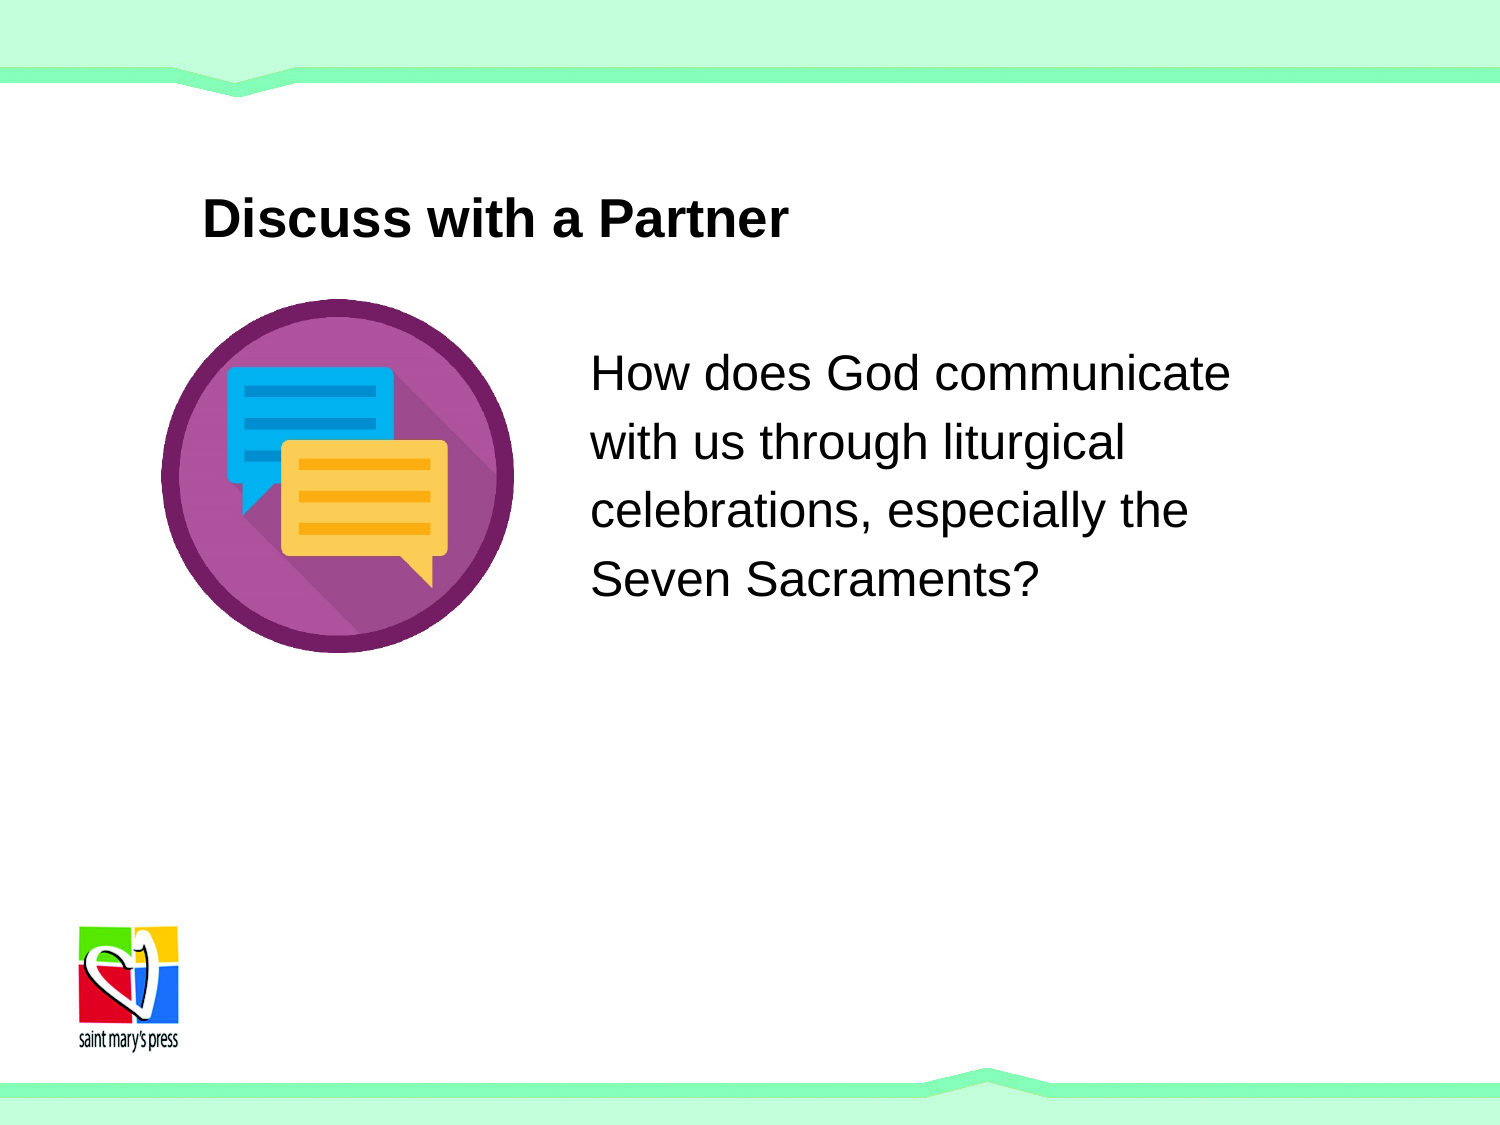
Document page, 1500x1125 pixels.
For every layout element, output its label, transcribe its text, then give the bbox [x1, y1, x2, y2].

picture [0, 0, 1500, 1125]
list How does God communicate with us through liturgical celebrations, especially the Seven Sacraments? [575, 324, 1288, 832]
title Discuss with a Partner [187, 174, 1138, 257]
